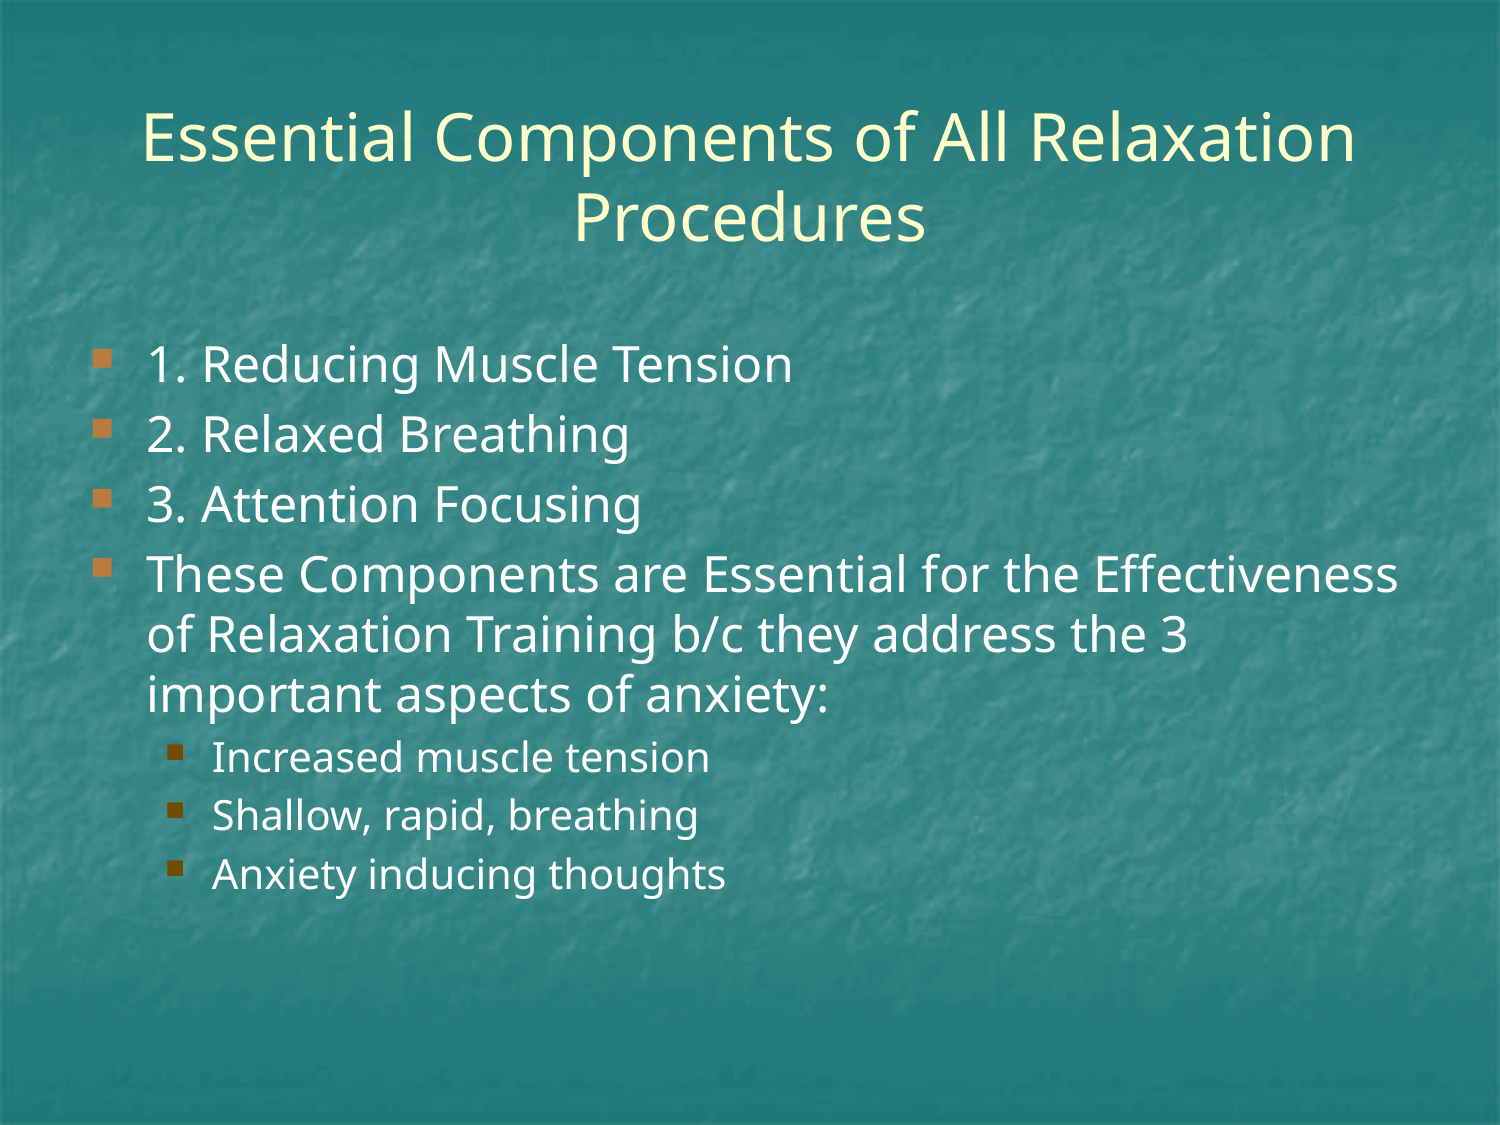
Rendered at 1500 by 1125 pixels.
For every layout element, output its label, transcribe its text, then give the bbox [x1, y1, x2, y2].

title Essential Components of All Relaxation Procedures [74, 62, 1426, 288]
list 1. Reducing Muscle Tension 2. Relaxed Breathing 3. Attention Focusing These Components are Essential for the Effectiveness of Relaxation Training b/c they address the 3 important aspects of anxiety: Increased muscle tension Shallow, rapid, breathing Anxiety inducing thoughts [74, 324, 1426, 1001]
